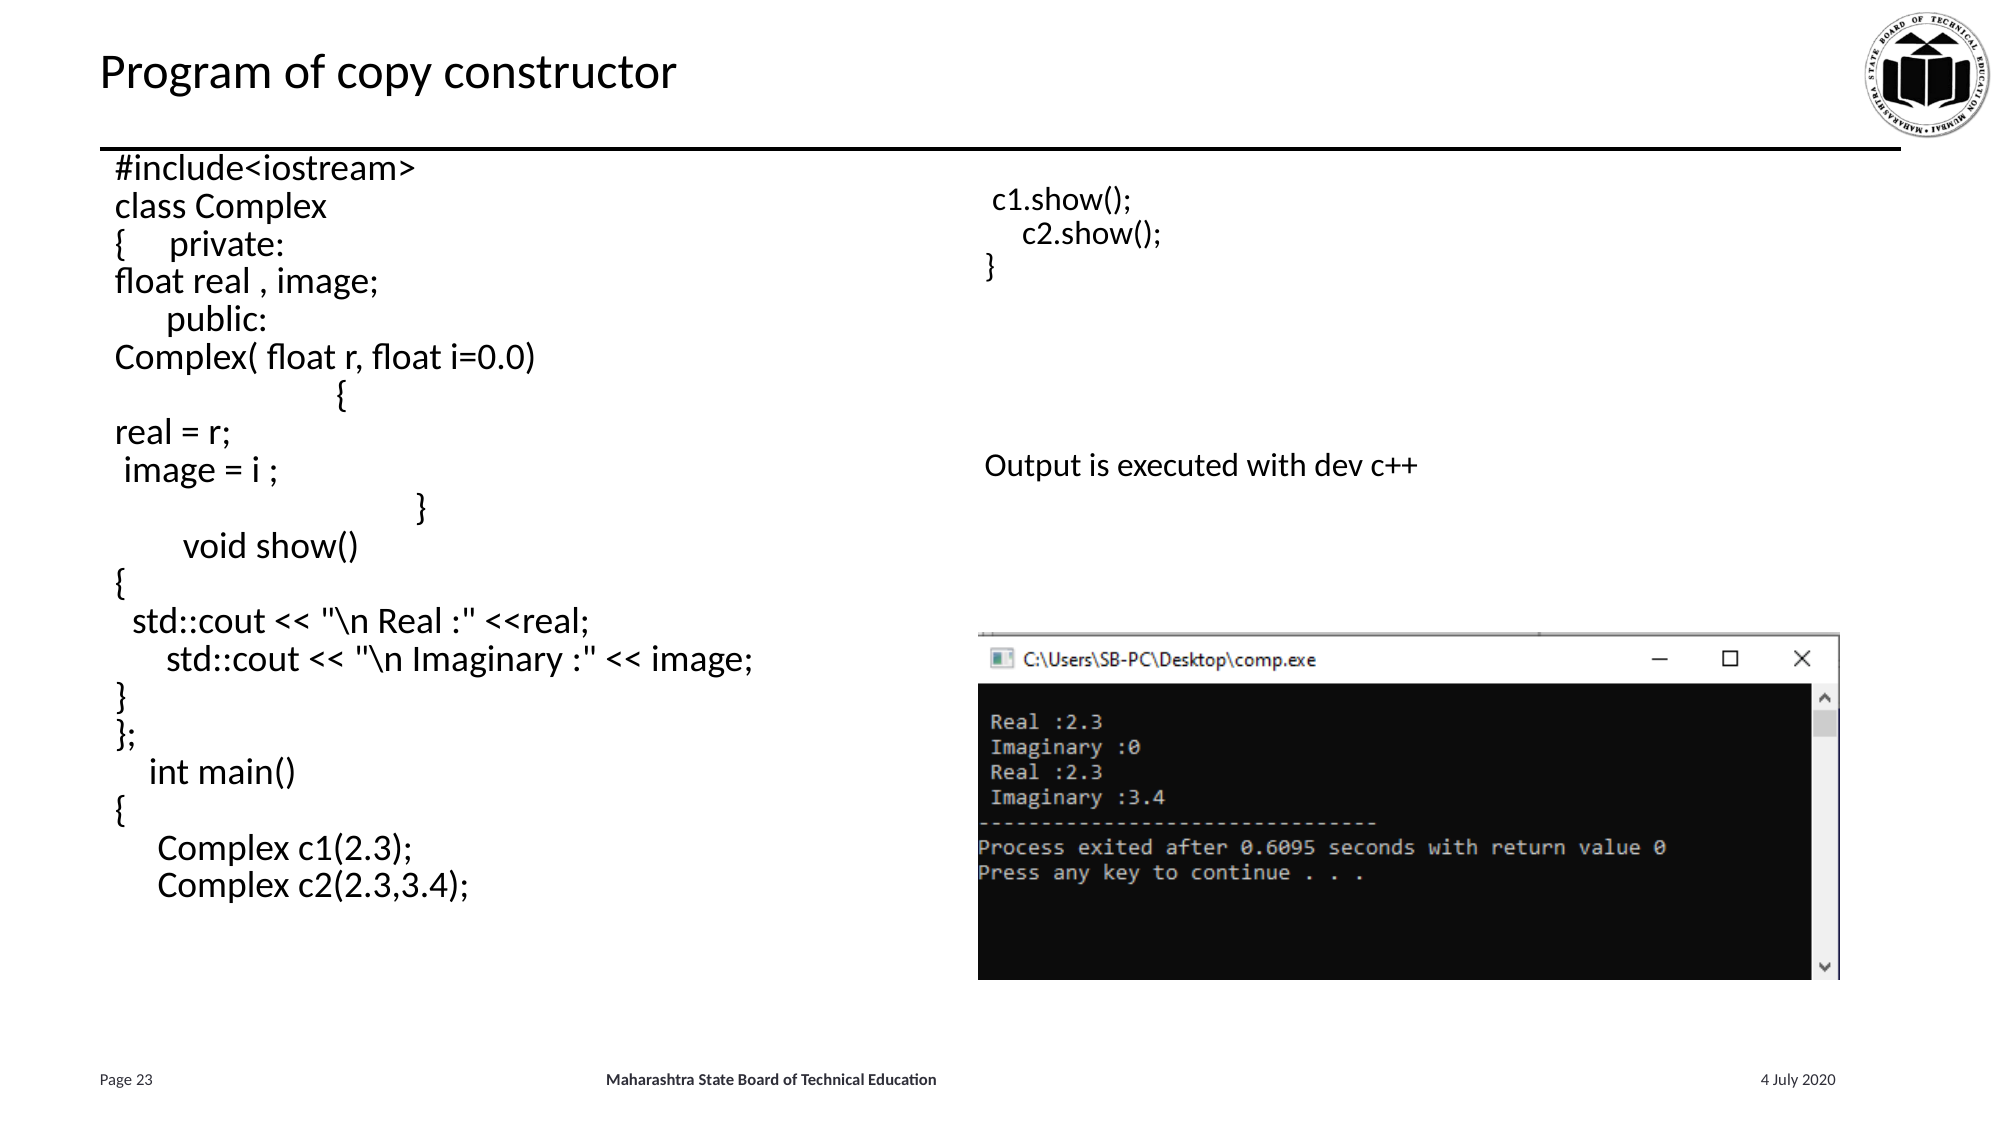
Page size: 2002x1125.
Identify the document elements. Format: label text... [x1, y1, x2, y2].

picture [978, 632, 1840, 981]
table_header #include<iostream> class Complex { private: float real , image; public: Complex( float r, float i=0.0) { real = r; image = i ; } void show() { std::cout << "\n Real :" <<real; std::cout << "\n Imaginary :" << image; } }; int main() { Complex c1(2.3); Complex c2(2.3,3.4); [100, 145, 970, 1027]
table_header c1.show(); c2.show(); } Output is executed with dev c++ [970, 145, 1839, 1027]
picture [1852, 0, 2001, 149]
title Program of copy constructor [100, 48, 1901, 146]
